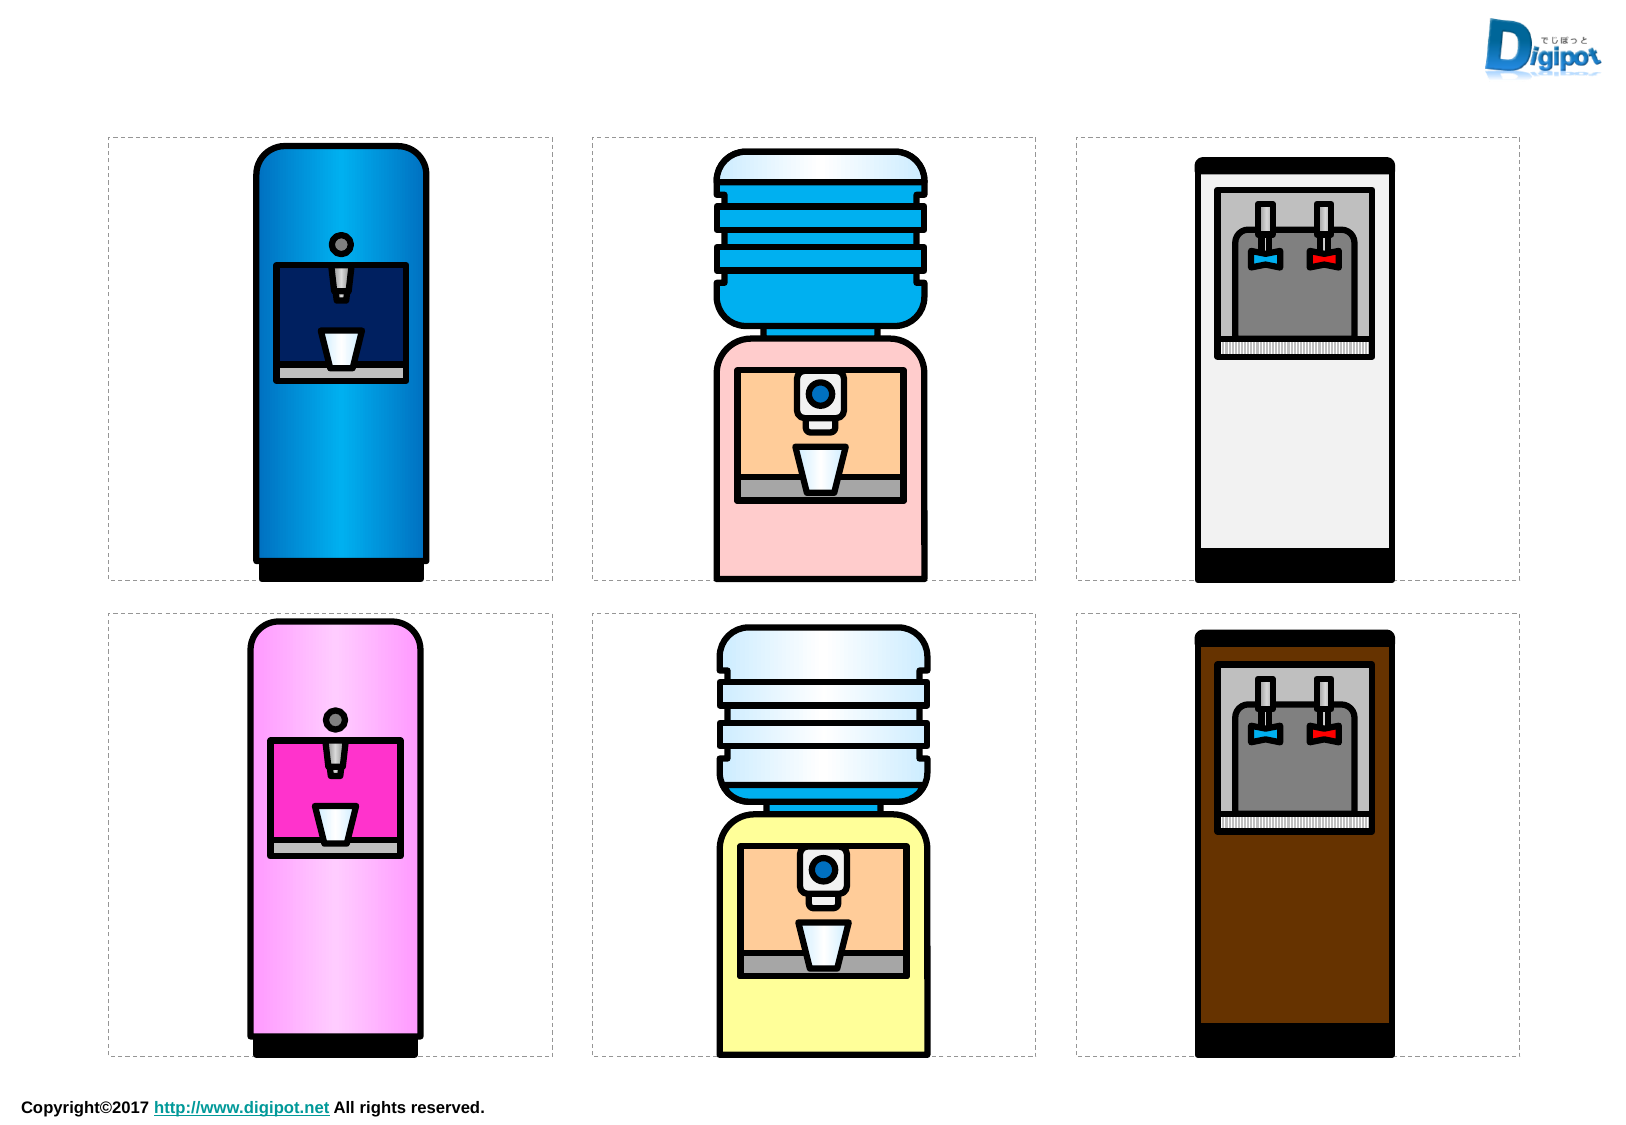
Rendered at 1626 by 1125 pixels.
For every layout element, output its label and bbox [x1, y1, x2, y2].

picture [1485, 18, 1602, 82]
text_box [1197, 159, 1393, 581]
text_box [716, 151, 925, 580]
text_box [719, 627, 928, 1056]
text_box [1197, 632, 1393, 1055]
text_box [250, 621, 421, 1055]
text_box [256, 145, 427, 580]
